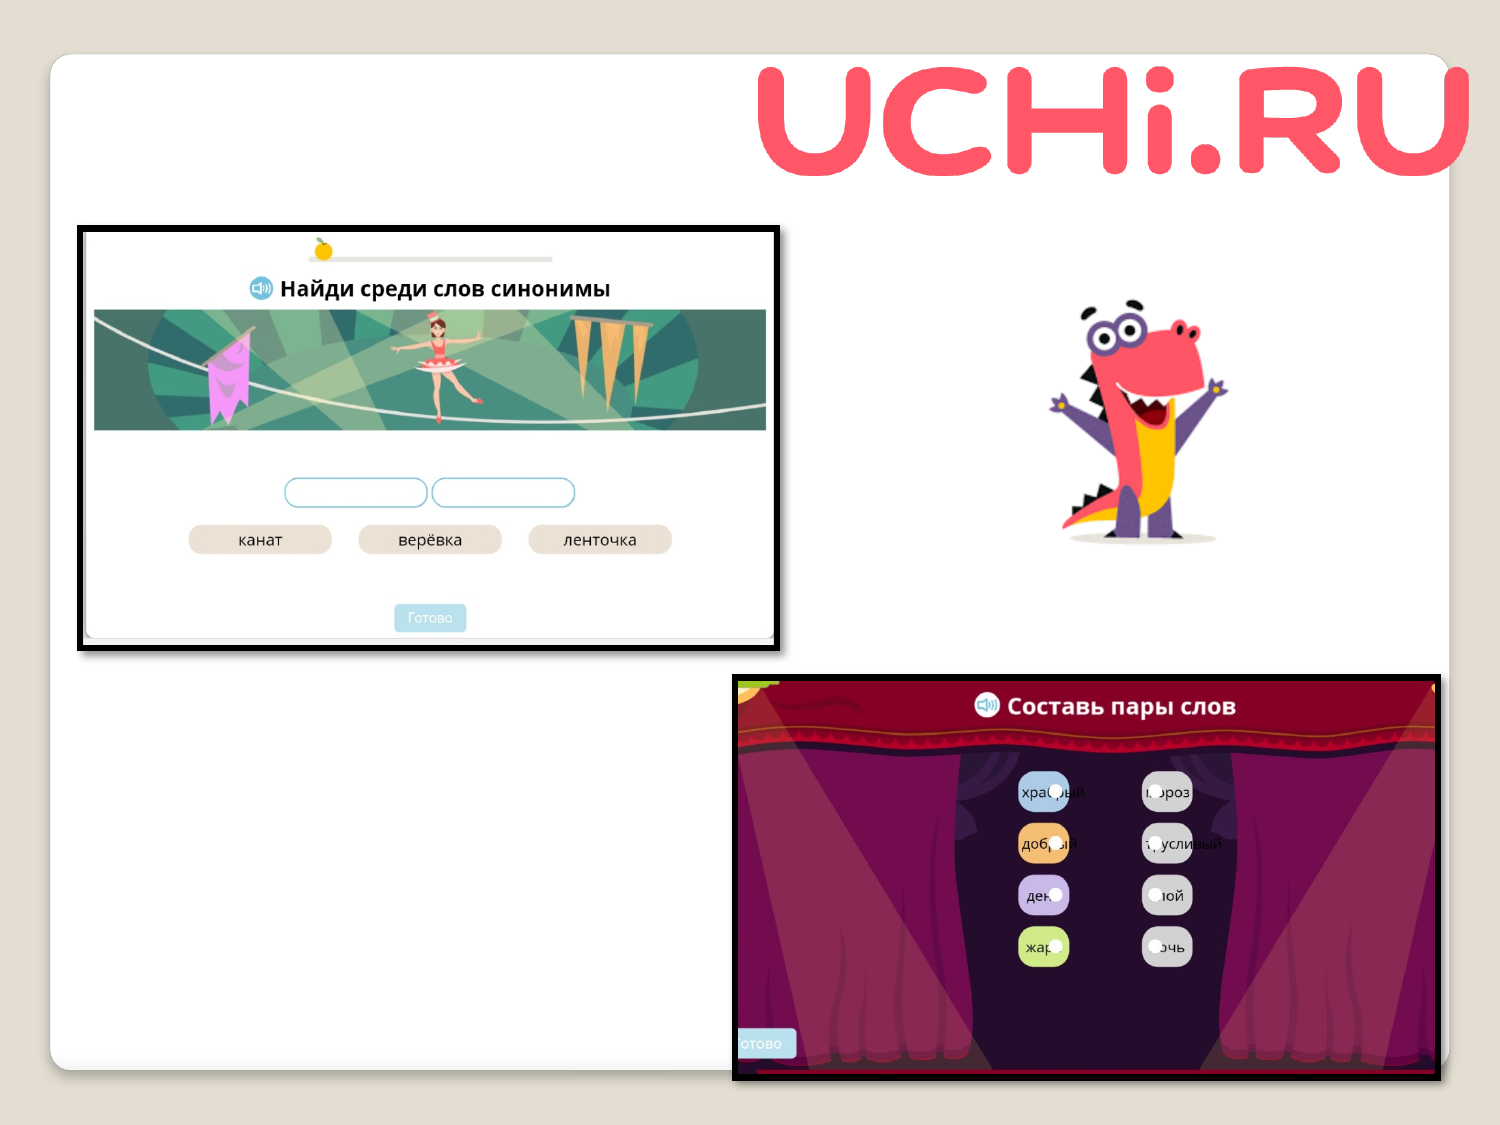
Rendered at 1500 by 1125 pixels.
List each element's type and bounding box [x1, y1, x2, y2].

picture [83, 231, 775, 646]
picture [737, 680, 1436, 1075]
picture [736, 42, 1487, 203]
picture [962, 236, 1315, 589]
